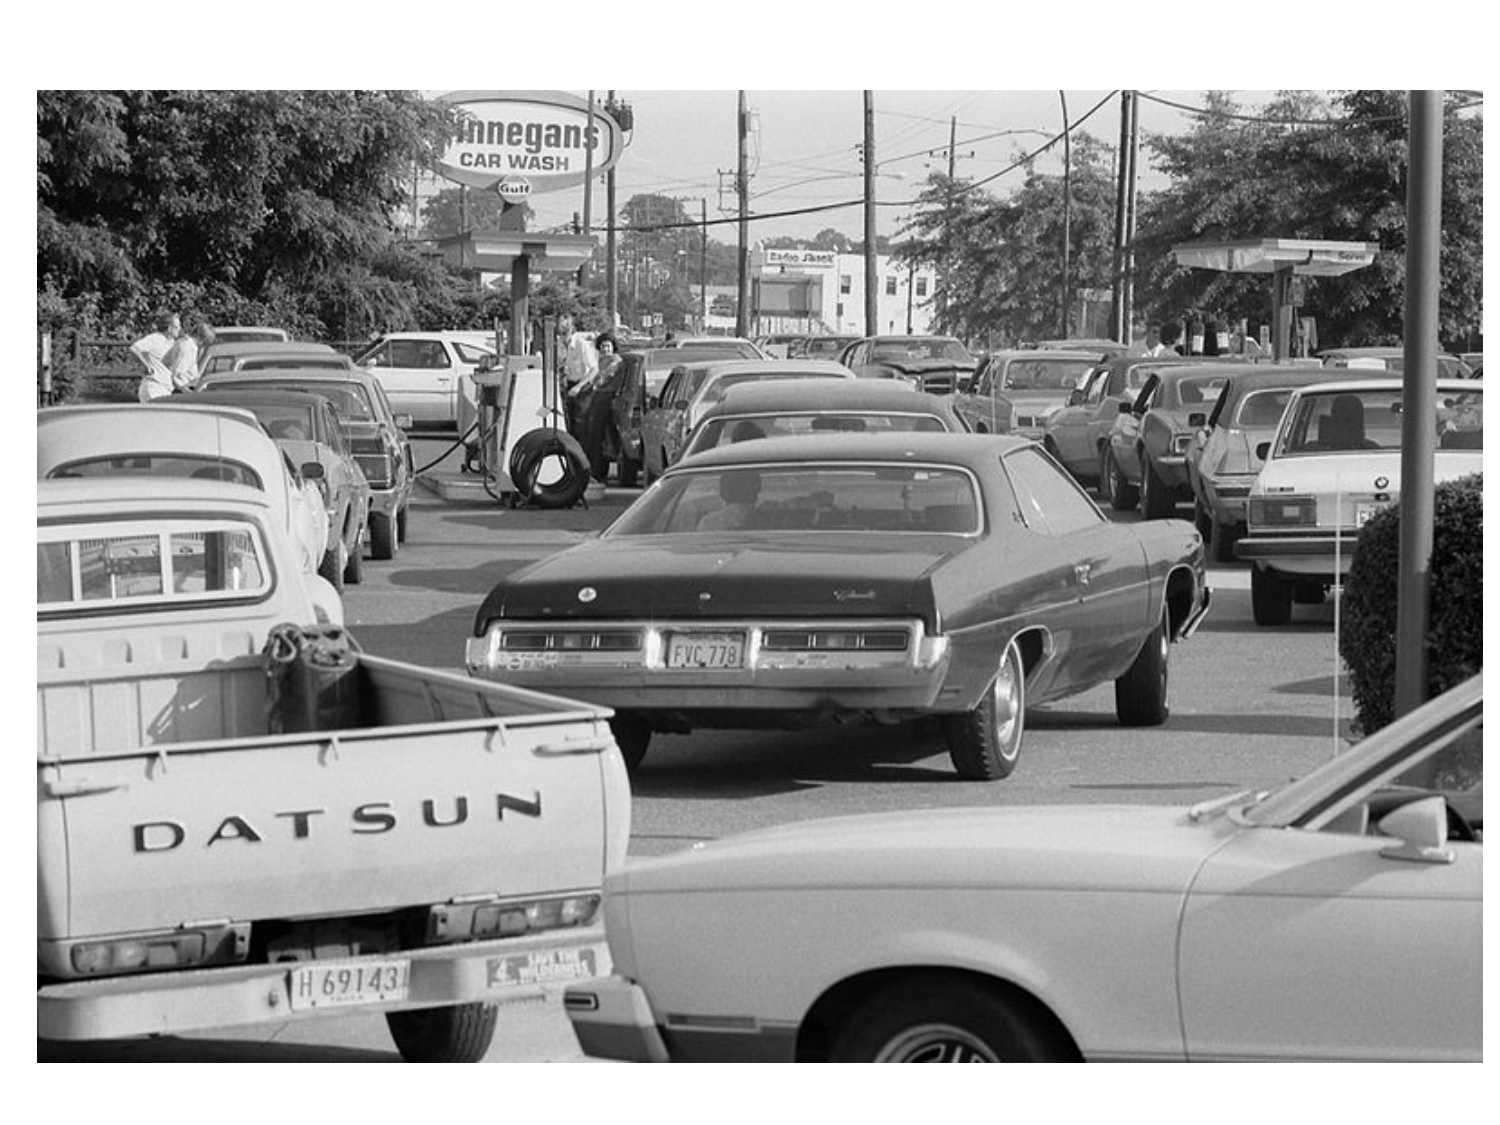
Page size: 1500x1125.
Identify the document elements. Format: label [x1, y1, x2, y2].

picture [37, 90, 1483, 1063]
